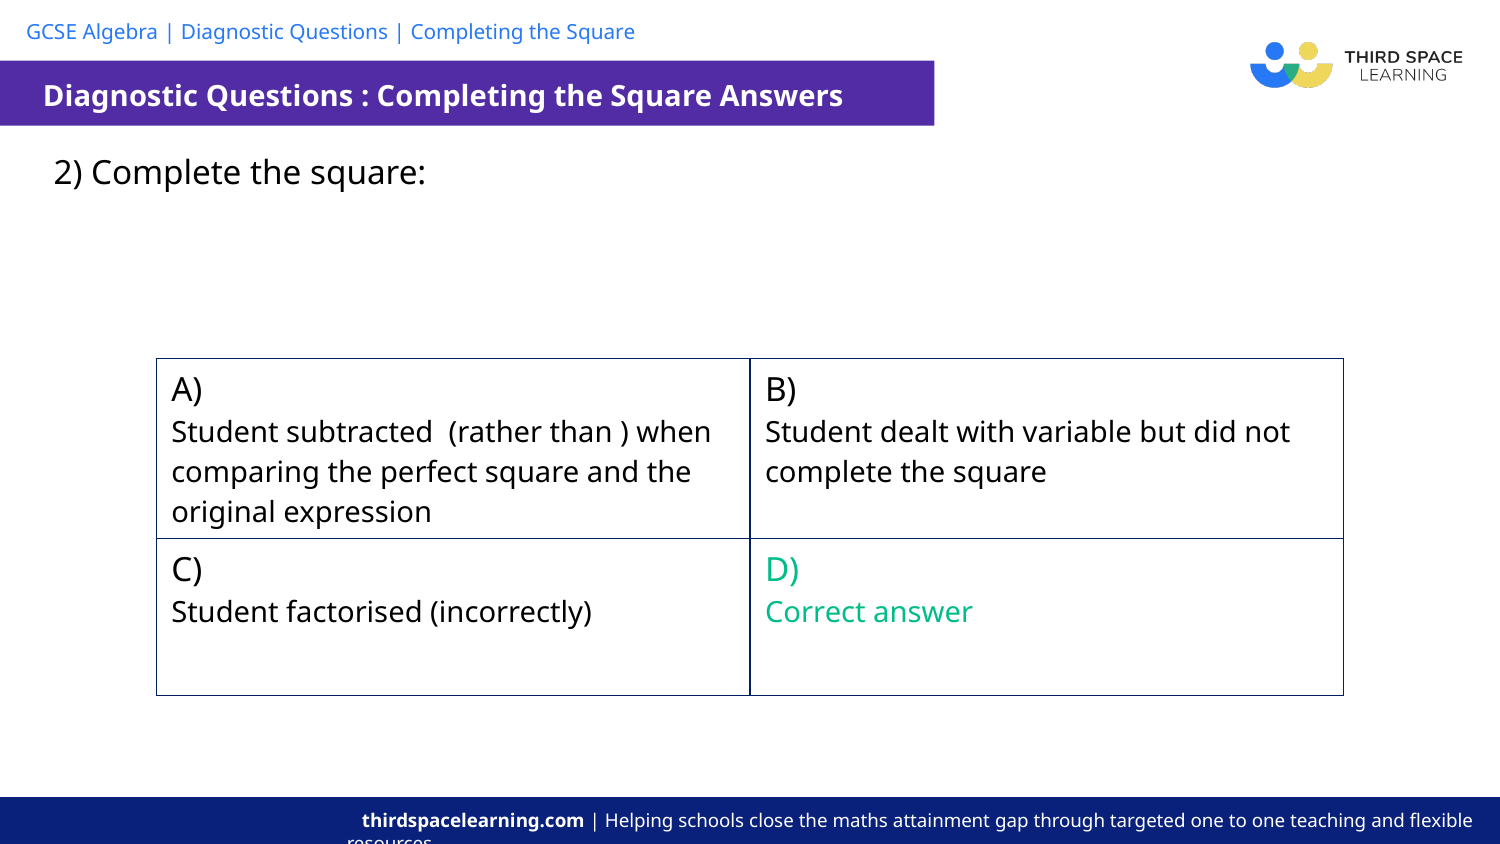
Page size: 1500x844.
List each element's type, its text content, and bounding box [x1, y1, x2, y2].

text_box Diagnostic Questions : Completing the Square Answers [27, 61, 933, 127]
picture [1250, 33, 1465, 99]
